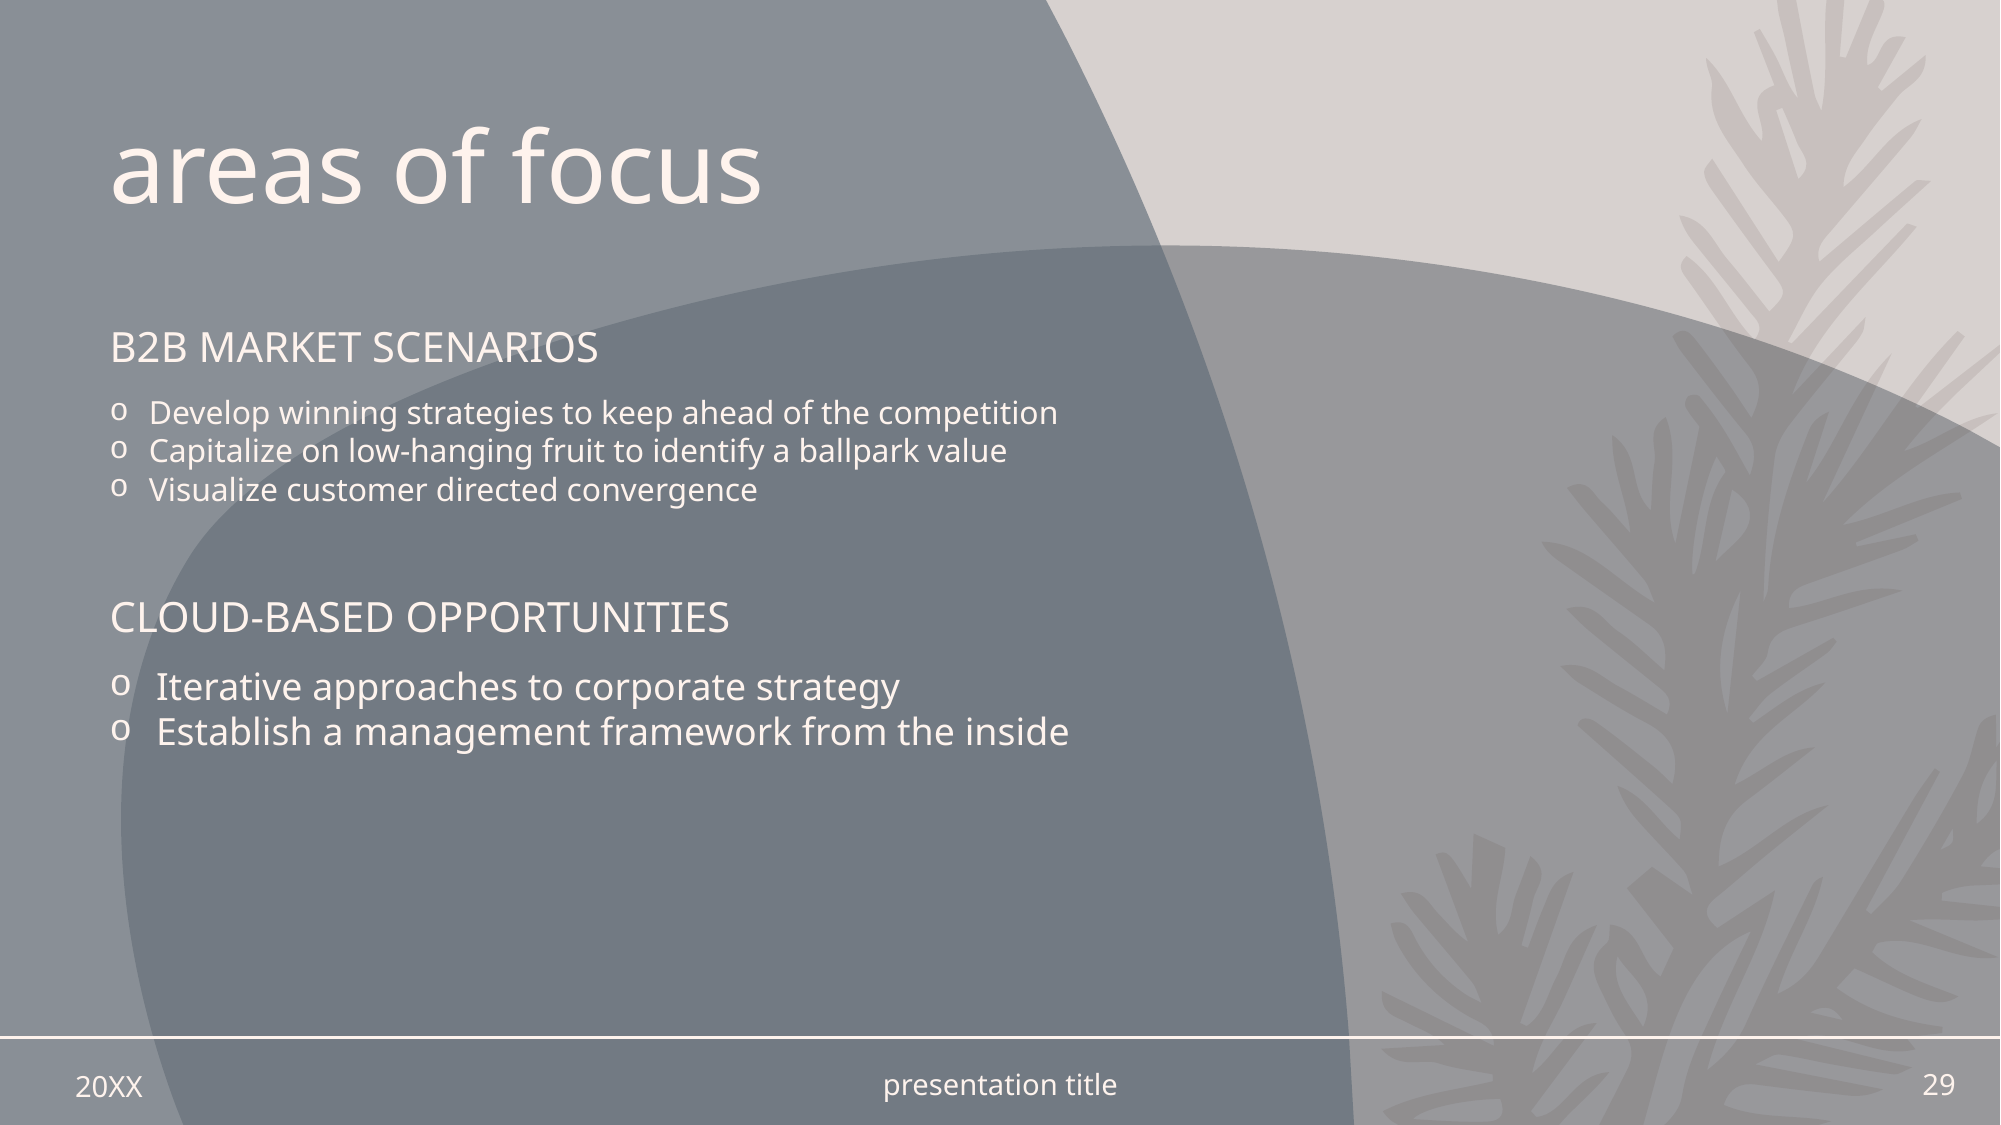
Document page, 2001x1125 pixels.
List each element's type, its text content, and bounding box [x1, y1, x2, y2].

slide_number 20XX [60, 1060, 222, 1112]
title areas of focus [94, 115, 1820, 227]
footer presentation title [718, 1060, 1283, 1112]
list Iterative approaches to corporate strategy Establish a management framework from the inside [94, 655, 1155, 836]
list B2B MARKET SCENARIOS [94, 313, 1155, 380]
list CLOUD-BASED OPPORTUNITIES [94, 583, 1155, 650]
slide_number 29 [1808, 1060, 1971, 1112]
list Develop winning strategies to keep ahead of the competition Capitalize on low-hanging fruit to identify a ballpark value Visualize customer directed convergence​ [94, 385, 1155, 566]
